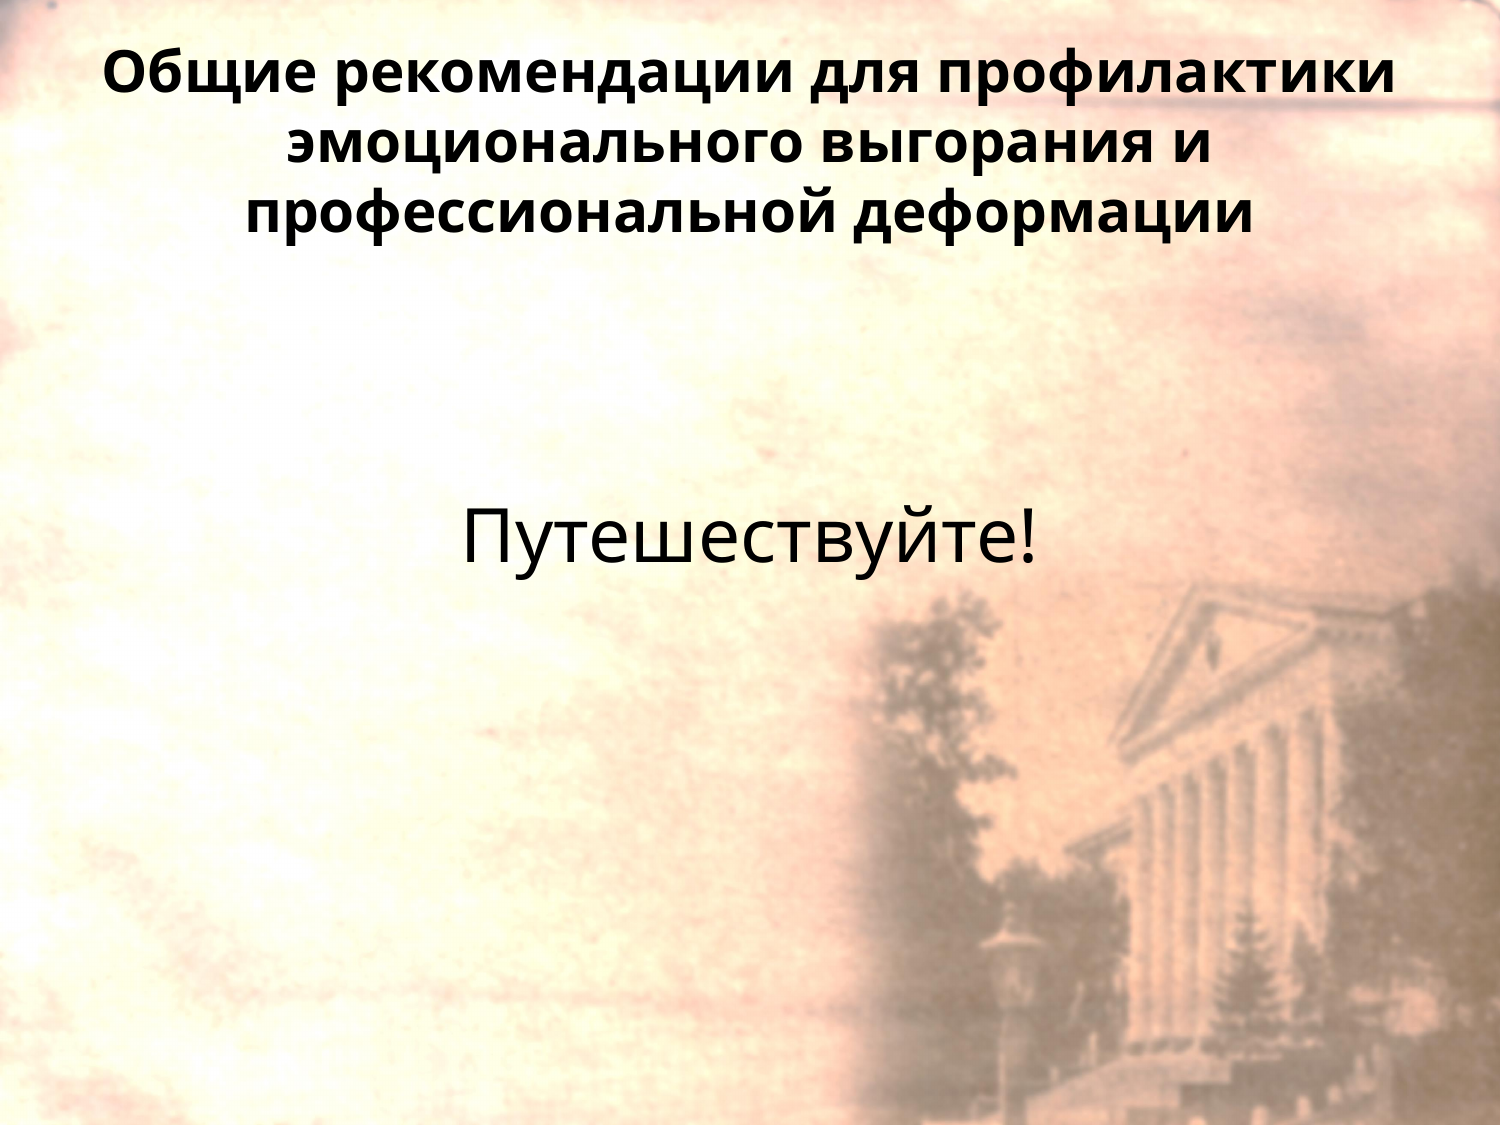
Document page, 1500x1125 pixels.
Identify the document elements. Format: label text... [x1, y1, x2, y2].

picture [0, 0, 1500, 1125]
title Общие рекомендации для профилактики эмоционального выгорания и профессиональной деформации [75, 45, 1425, 233]
list Путешествуйте! [75, 479, 1425, 1005]
